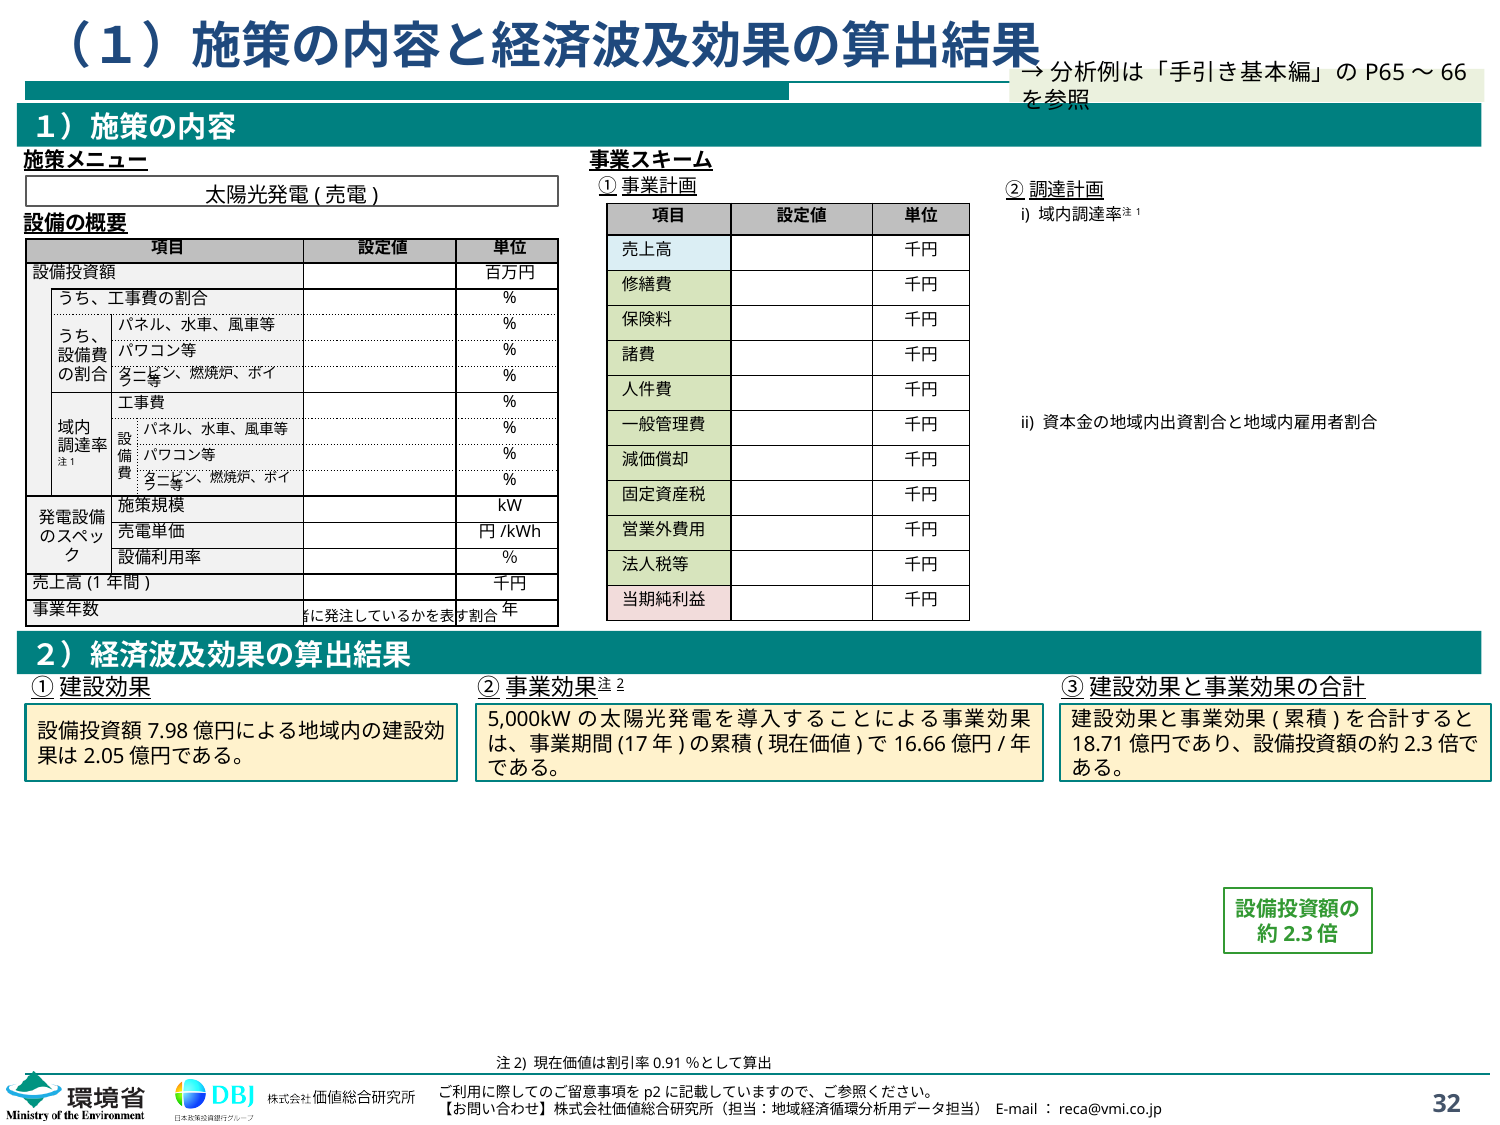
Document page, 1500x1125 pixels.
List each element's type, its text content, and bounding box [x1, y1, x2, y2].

table_cell [304, 523, 455, 548]
table_cell % [457, 418, 557, 444]
table_cell [304, 341, 455, 367]
text_box 注2) 現在価値は割引率0.91％として算出 [496, 1055, 1028, 1072]
table_cell [732, 551, 872, 585]
table_cell タービン、燃焼炉、ボイラー等 [137, 470, 303, 495]
table_cell 千円 [873, 411, 969, 445]
text_box 設備投資額7.98億円による地域内の建設効果は2.05億円である。 [25, 704, 457, 781]
table_header 単位 [457, 240, 557, 262]
table_cell 千円 [873, 446, 969, 480]
table_cell 修繕費 [608, 271, 730, 305]
table_cell 売電単価 [112, 523, 303, 548]
table_header 設定値 [732, 204, 872, 234]
text_box →分析例は「手引き基本編」のP65～66を参照 [1009, 68, 1485, 102]
table_cell 円/kWh [457, 523, 557, 548]
table_cell パワコン等 [137, 444, 303, 470]
table_cell 設備投資額 [27, 264, 303, 289]
text_box 施策メニュー [23, 147, 172, 172]
table_cell [304, 315, 455, 341]
table_cell [304, 549, 455, 573]
table_cell パネル、水車、風車等 [137, 418, 303, 444]
text_box ii) 資本金の地域内出資割合と地域内雇用者割合 [1020, 411, 1413, 432]
table_cell [304, 367, 455, 392]
text_box ２）経済波及効果の算出結果 [16, 630, 1482, 675]
table_cell 売上高(1年間) [27, 575, 303, 599]
table_cell [732, 481, 872, 515]
table_cell 諸費 [608, 341, 730, 375]
table_cell [304, 264, 455, 288]
table_cell 減価償却 [608, 446, 730, 480]
picture [171, 1075, 419, 1125]
table_cell パネル、水車、風車等 [112, 315, 303, 341]
text_box ①事業計画 [598, 174, 776, 197]
table_cell 千円 [457, 575, 557, 599]
table_cell % [457, 444, 557, 470]
table_cell 千円 [873, 376, 969, 410]
table_cell [304, 418, 455, 444]
table_cell % [457, 315, 557, 341]
table_cell 千円 [873, 586, 969, 620]
table_cell 千円 [873, 341, 969, 375]
text_box ②調達計画 [1005, 177, 1183, 201]
table_cell [304, 601, 455, 625]
table_cell 人件費 [608, 376, 730, 410]
text_box 5,000kWの太陽光発電を導入することによる事業効果は、事業期間(17年)の累積(現在価値)で16.66億円/年である。 [475, 704, 1043, 781]
table_cell ％ [457, 549, 557, 573]
text_box 事業スキーム [589, 147, 737, 172]
table_cell [304, 444, 455, 470]
table_cell うち、 設備費 の割合 [52, 315, 111, 392]
text_box ②事業効果注2 [462, 675, 853, 708]
table_cell 千円 [873, 271, 969, 305]
table_cell 施策規模 [112, 497, 303, 522]
table_cell [732, 341, 872, 375]
table_cell [304, 470, 455, 495]
text_box ①建設効果 [16, 675, 407, 708]
table_cell % [457, 290, 557, 315]
table_cell 域内 調達率 注1 [52, 393, 111, 495]
table_cell [304, 497, 455, 522]
table_header 単位 [873, 204, 969, 234]
text_box １）施策の内容 [16, 103, 1482, 147]
table_header 項目 [27, 240, 303, 262]
table_cell [732, 271, 872, 305]
table_cell [732, 306, 872, 340]
table_cell 発電設備 のスペック [27, 497, 111, 573]
table_cell うち、工事費の割合 [52, 290, 303, 315]
text_box 設備投資額の約2.3倍 [1224, 887, 1372, 953]
table_cell kW [457, 497, 557, 522]
table_cell [732, 446, 872, 480]
table_cell 法人税等 [608, 551, 730, 585]
table_cell [732, 516, 872, 550]
text_box 太陽光発電(売電) [26, 176, 558, 206]
title （１）施策の内容と経済波及効果の算出結果 [25, 0, 1355, 82]
text_box i) 域内調達率注1 [1020, 203, 1169, 224]
table_cell % [457, 367, 557, 392]
table_cell 事業年数 [27, 601, 303, 625]
table_cell 千円 [873, 516, 969, 550]
table_cell 年 [457, 601, 557, 625]
table_cell [732, 376, 872, 410]
table_cell % [457, 341, 557, 367]
table_cell % [457, 393, 557, 418]
table_cell [27, 289, 51, 495]
picture [2, 1071, 148, 1125]
table_cell パワコン等 [112, 341, 303, 367]
table_cell [304, 575, 455, 599]
table_cell [732, 236, 872, 270]
table_cell [304, 290, 455, 315]
table_cell 工事費 [112, 393, 303, 418]
table_cell 保険料 [608, 306, 730, 340]
text_box ③建設効果と事業効果の合計 [1046, 675, 1437, 708]
table_cell 設備利用率 [112, 549, 303, 573]
table_cell 設備費 [112, 418, 137, 495]
table_cell タービン、燃焼炉、ボイラー等 [112, 367, 303, 392]
table_cell 営業外費用 [608, 516, 730, 550]
table_cell 固定資産税 [608, 481, 730, 515]
table_cell 一般管理費 [608, 411, 730, 445]
table_cell 当期純利益 [608, 586, 730, 620]
table_cell 千円 [873, 306, 969, 340]
slide_number 32 [1393, 1079, 1500, 1122]
table_cell 売上高 [608, 236, 730, 270]
table_cell 千円 [873, 551, 969, 585]
table_cell [304, 393, 455, 418]
table_header 設定値 [304, 240, 455, 262]
table_cell 千円 [873, 481, 969, 515]
text_box 設備の概要 [23, 209, 201, 235]
text_box 建設効果と事業効果(累積)を合計すると18.71億円であり、設備投資額の約2.3倍である。 [1060, 704, 1492, 781]
table_header 項目 [608, 204, 730, 234]
table_cell 千円 [873, 236, 969, 270]
table_cell % [457, 470, 557, 495]
table_cell [732, 586, 872, 620]
table_cell 百万円 [457, 264, 557, 288]
table_cell [732, 411, 872, 445]
